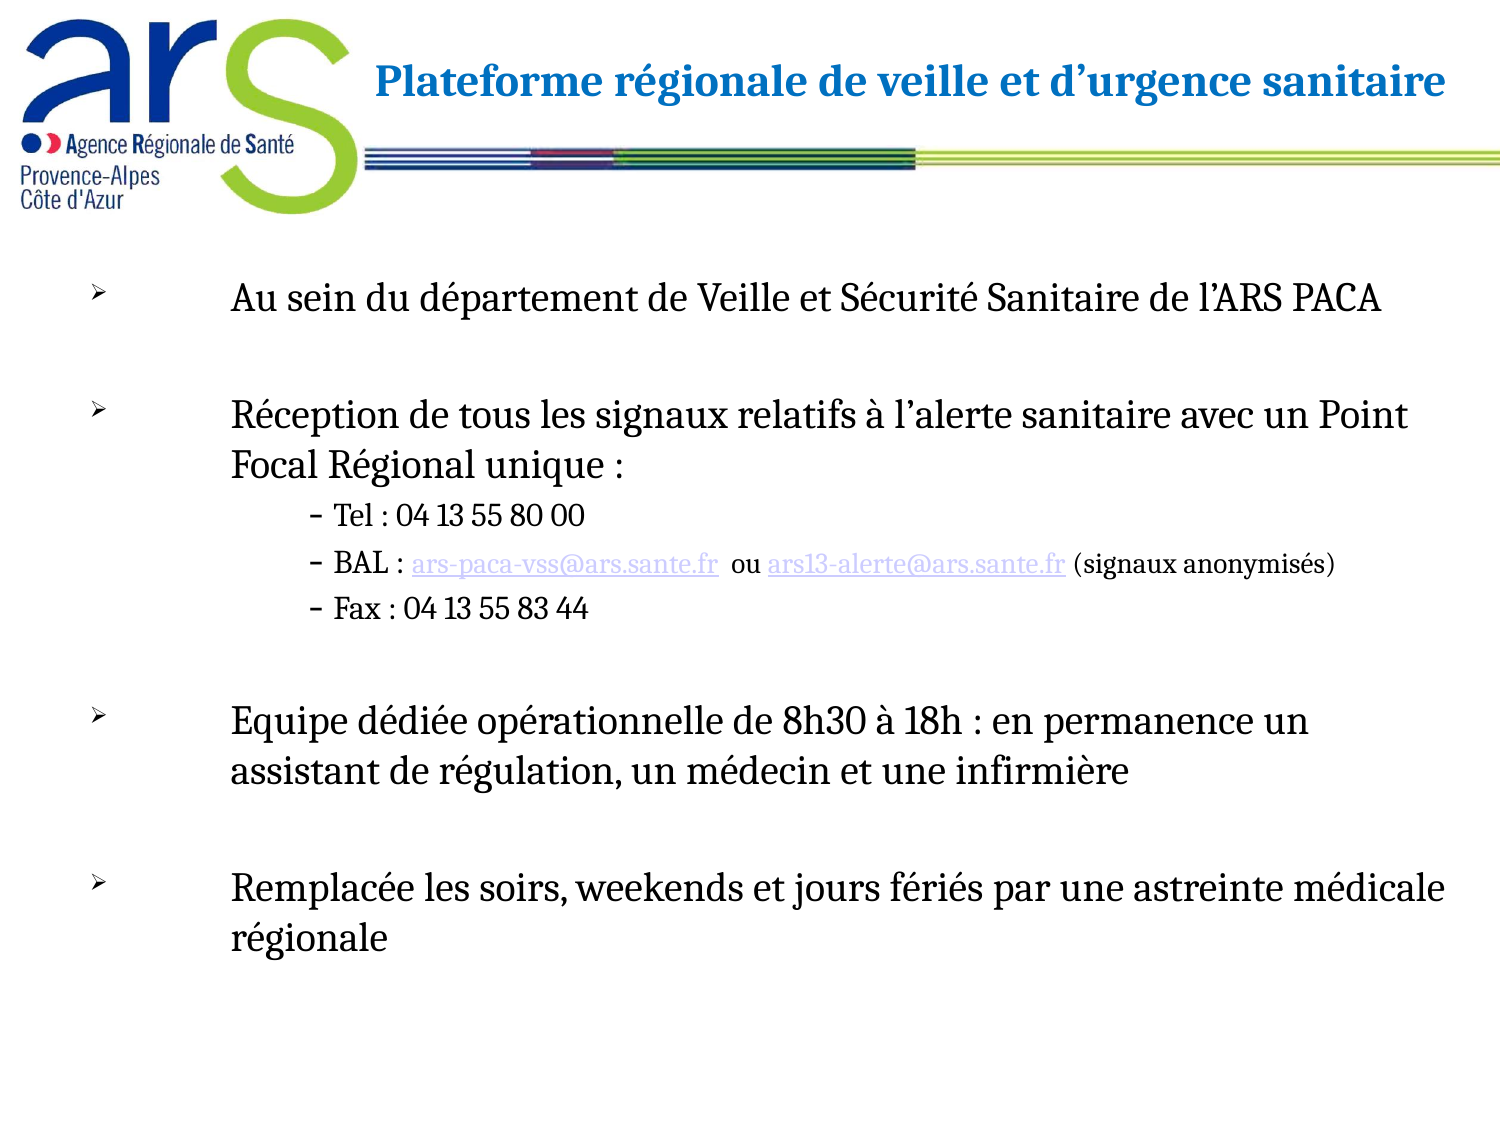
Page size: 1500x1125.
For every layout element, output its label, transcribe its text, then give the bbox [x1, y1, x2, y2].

text_box Plateforme régionale de veille et d’urgence sanitaire [360, 42, 1500, 231]
text_box Au sein du département de Veille et Sécurité Sanitaire de l’ARS PACA Réception de tous les signaux relatifs à l’alerte sanitaire avec un Point Focal Régional unique : Tel : 04 13 55 80 00 BAL : ars-paca-vss@ars.sante.fr ou ars13-alerte@ars.sante.fr (signaux anonymisés) Fax : 04 13 55 83 44 Equipe dédiée opérationnelle de 8h30 à 18h : en permanence un assistant de régulation, un médecin et une infirmière Remplacée les soirs, weekends et jours fériés par une astreinte médicale régionale [75, 262, 1483, 1005]
picture [0, 0, 363, 216]
